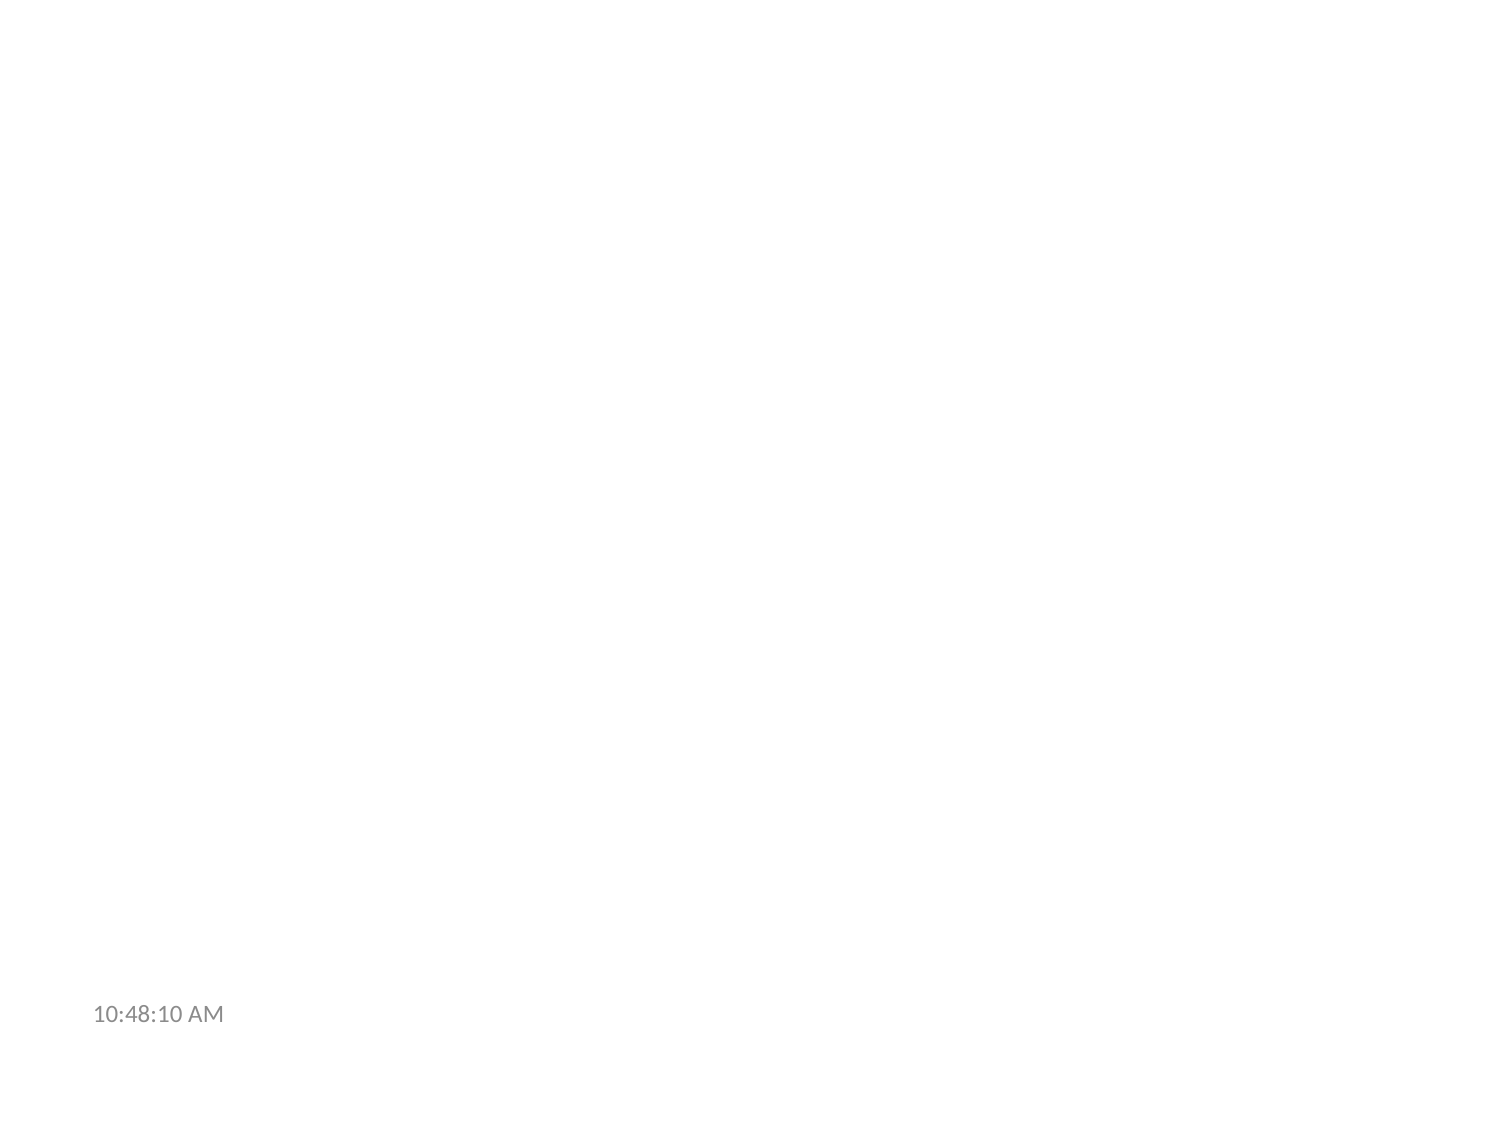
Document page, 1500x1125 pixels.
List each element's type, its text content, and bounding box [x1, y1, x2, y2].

text_box 3:35:09 PM [77, 982, 428, 1043]
